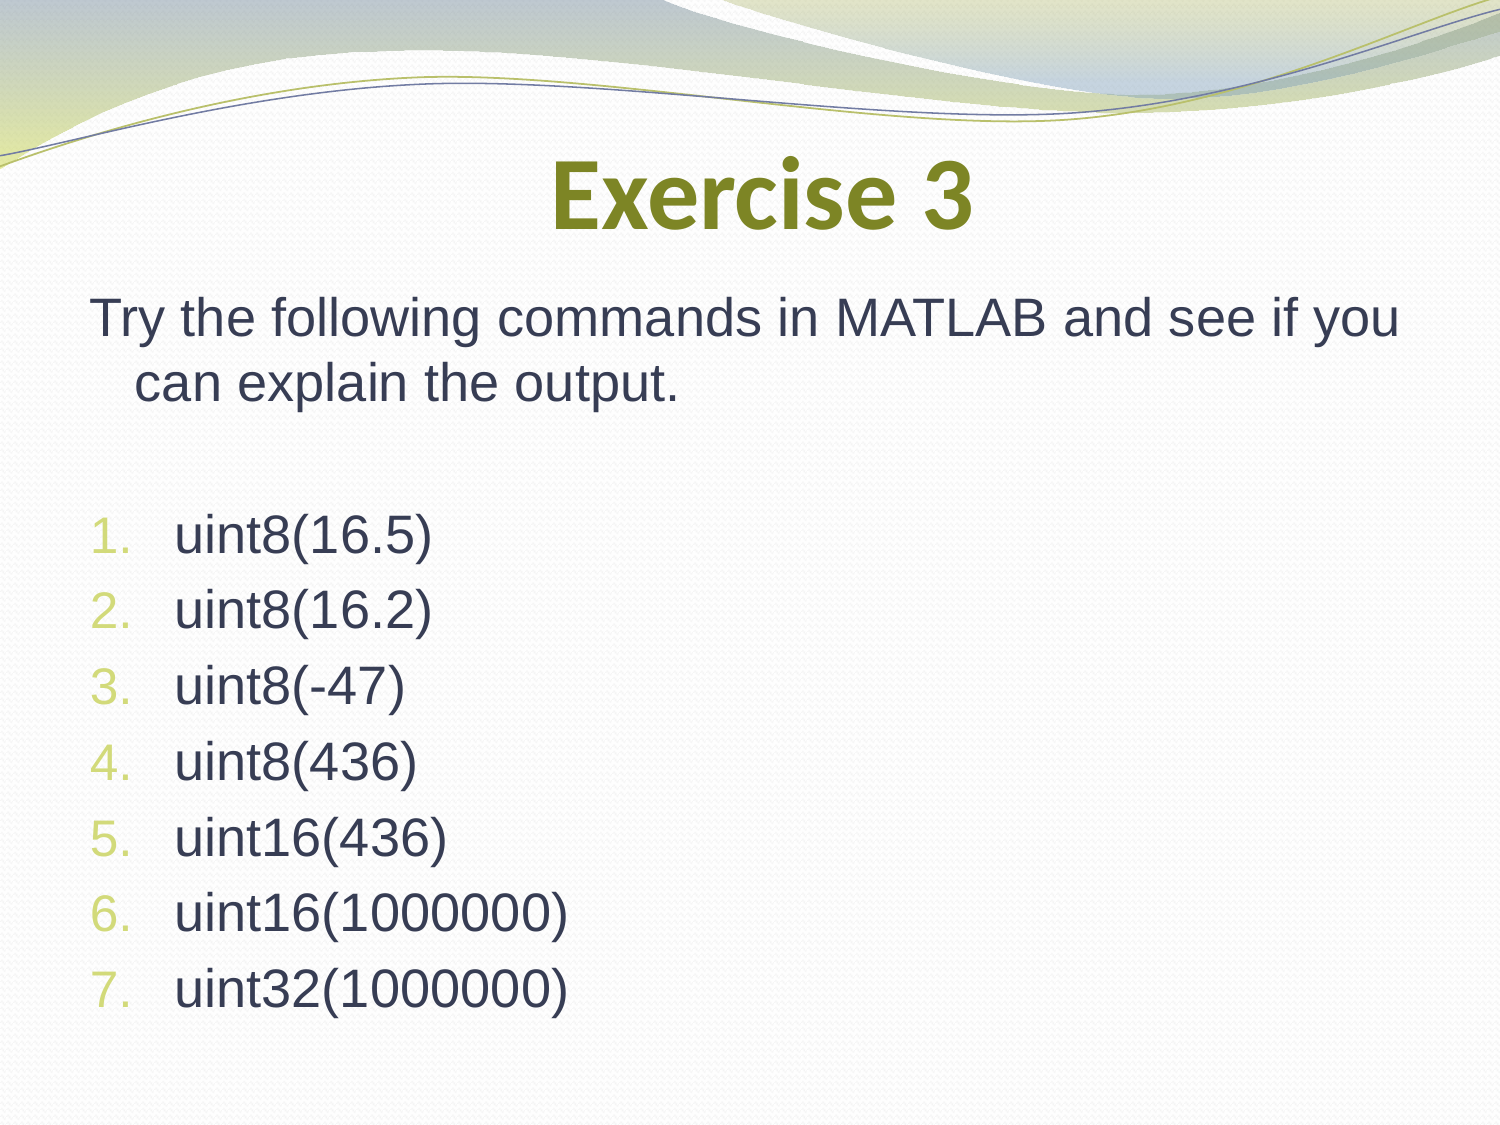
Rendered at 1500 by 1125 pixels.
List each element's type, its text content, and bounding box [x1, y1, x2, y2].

list Try the following commands in MATLAB and see if you can explain the output. uint8(16.5) uint8(16.2) uint8(-47) uint8(436) uint16(436) uint16(1000000) uint32(1000000) [75, 275, 1425, 1050]
title Exercise 3 [87, 62, 1438, 250]
